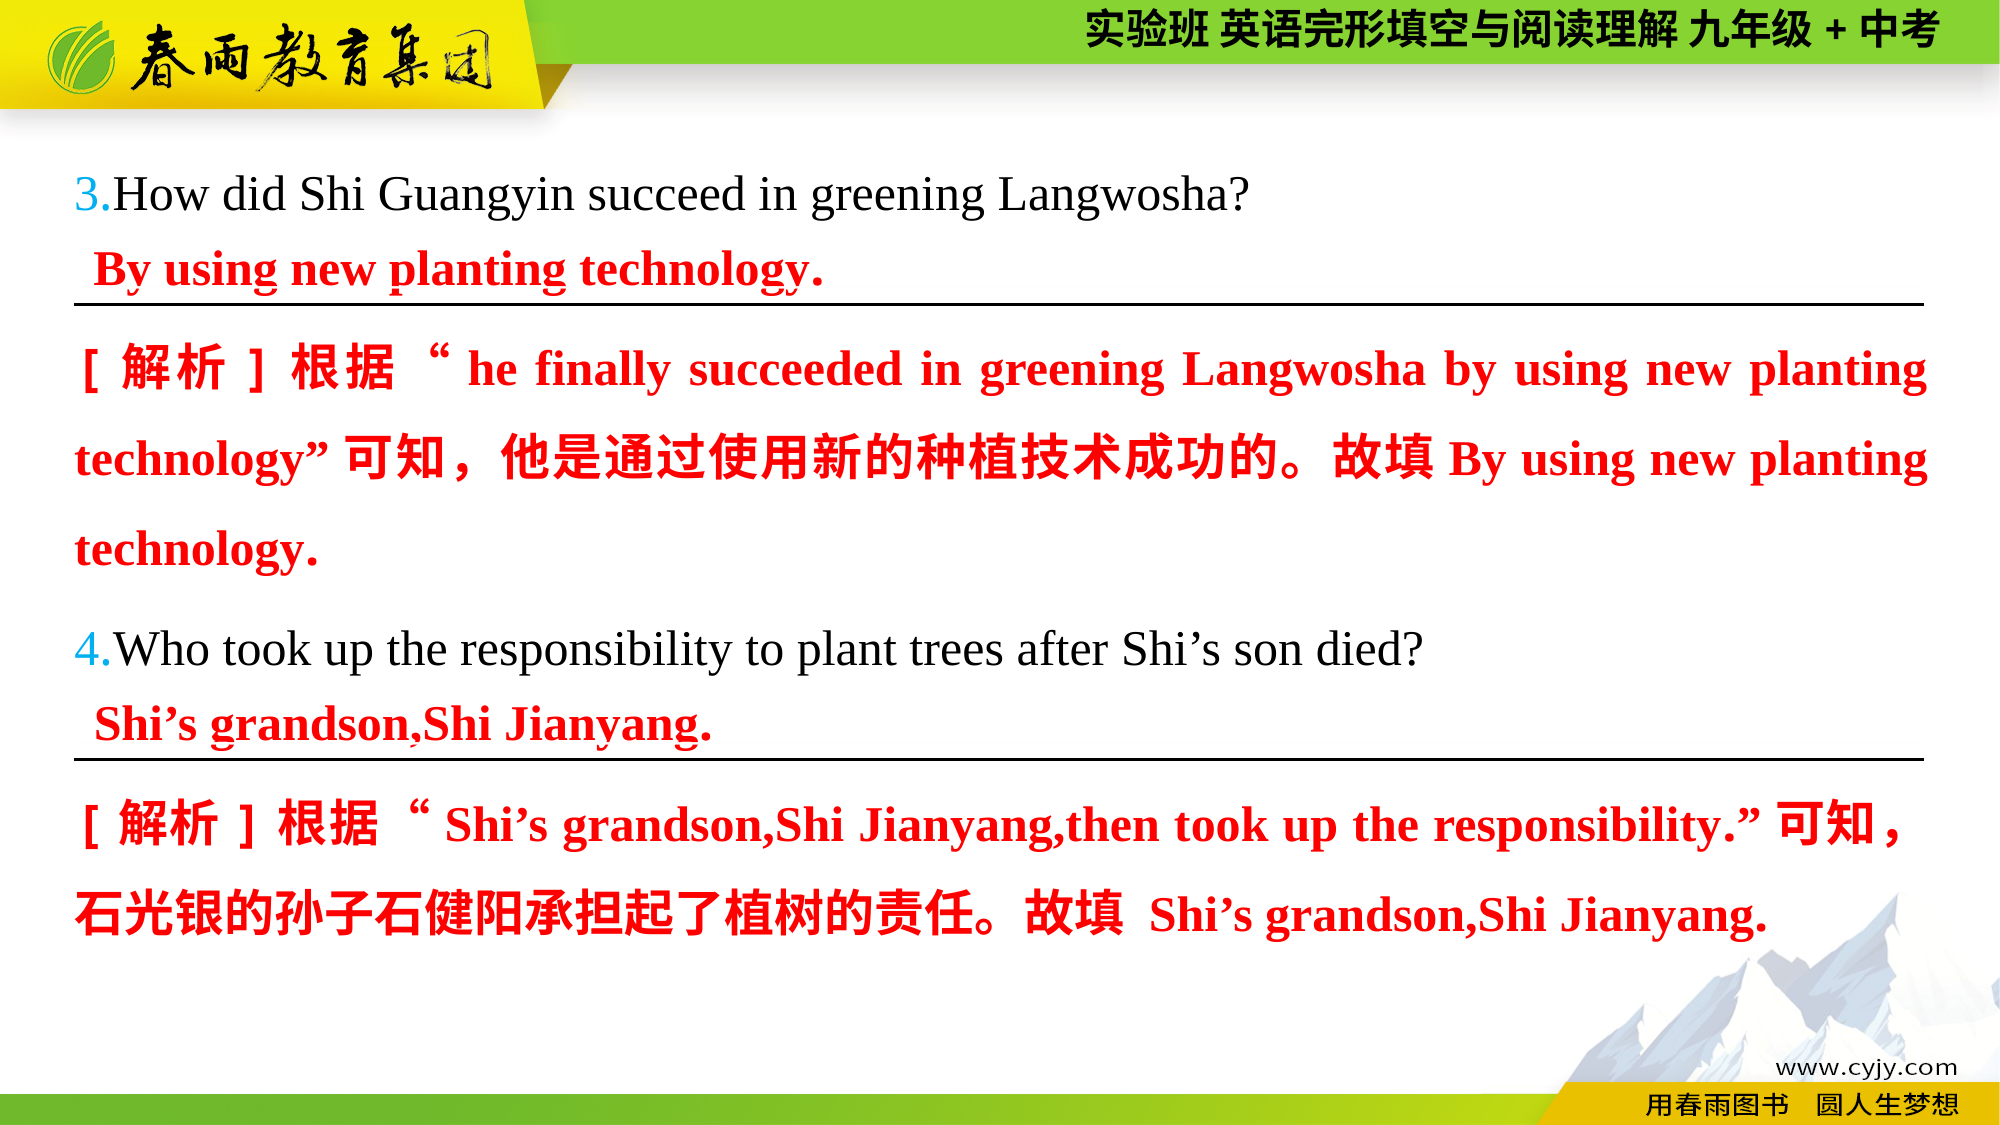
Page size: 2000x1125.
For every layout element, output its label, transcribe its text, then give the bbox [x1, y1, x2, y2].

text_box [解析]根据“Shi’s grandson,Shi Jianyang,then took up the responsibility.”可知，石光银的孙子石健阳承担起了植树的责任。故填 Shi’s grandson,Shi Jianyang. [59, 773, 1944, 949]
picture [0, 0, 2000, 1125]
list 3.How did Shi Guangyin succeed in greening Langwosha? ————————————————————————————————————— [59, 122, 1944, 320]
text_box [解析]根据“he finally succeeded in greening Langwosha by using new planting technology”可知，他是通过使用新的种植技术成功的。故填By using new planting technology. [59, 320, 1944, 577]
text_box 4.Who took up the responsibility to plant trees after Shi’s son died? ————————————————————————————————————— [59, 577, 1944, 773]
